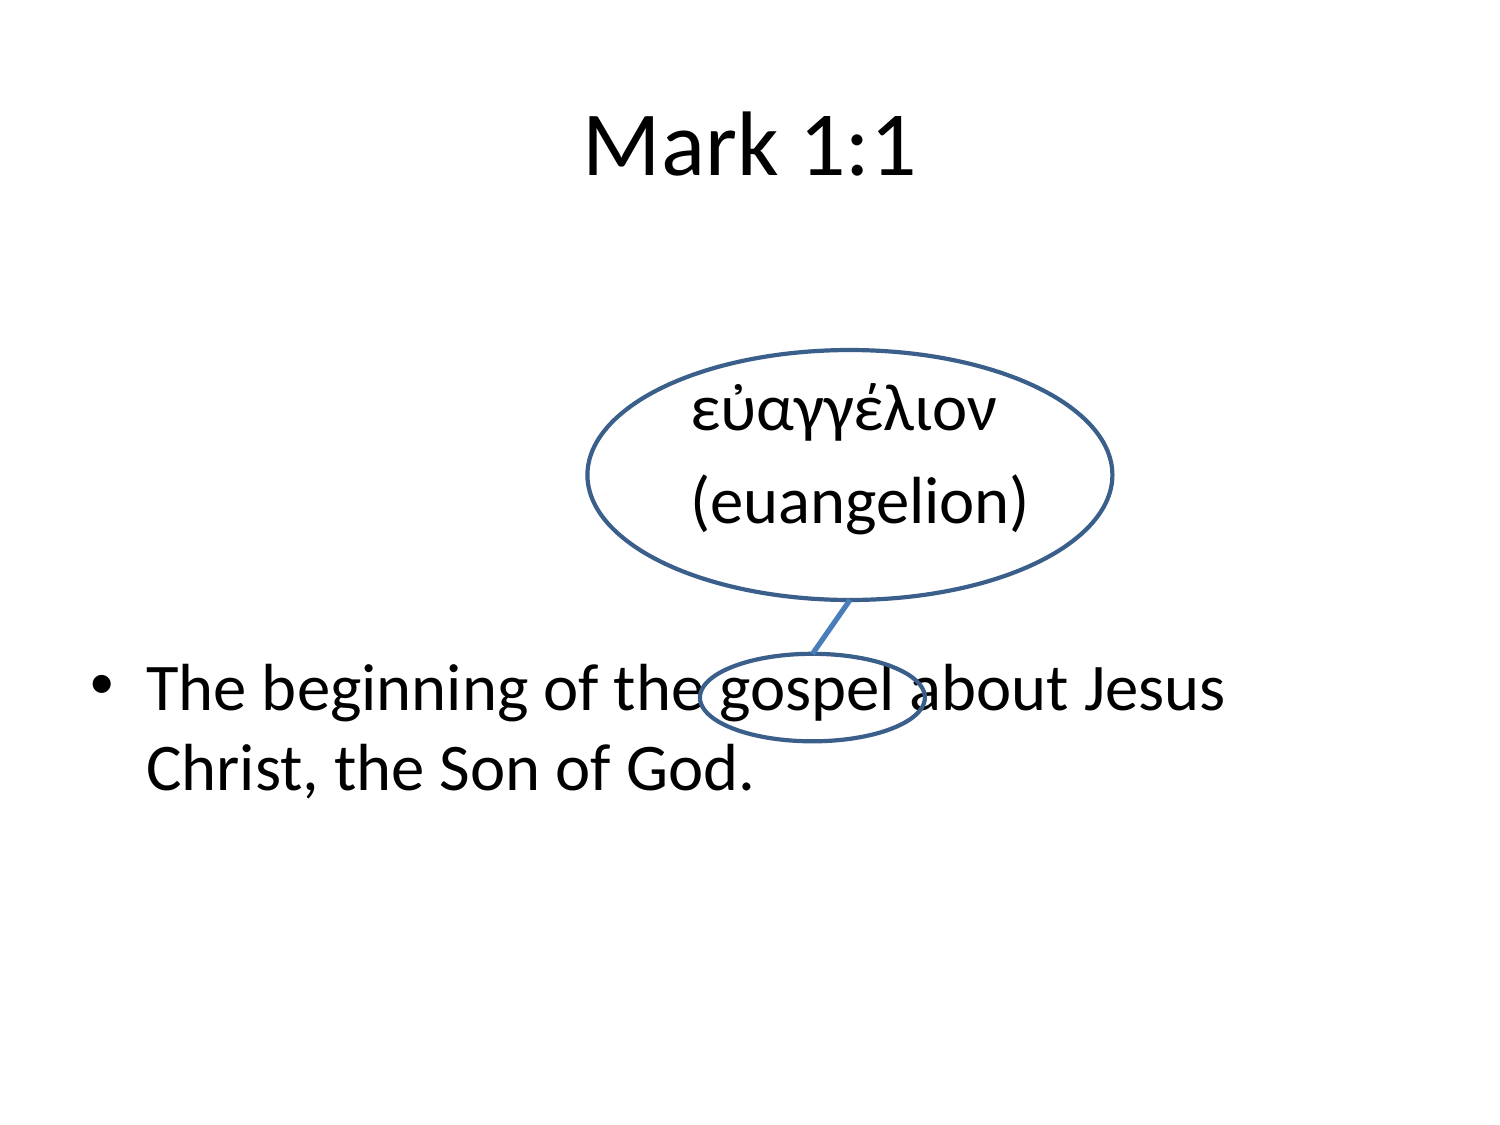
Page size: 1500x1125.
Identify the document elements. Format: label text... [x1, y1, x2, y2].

text_box [697, 651, 928, 744]
list εὐαγγέλιον (euangelion) The beginning of the gospel about Jesus Christ, the Son of God. [75, 262, 1425, 1005]
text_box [812, 599, 851, 655]
text_box [585, 347, 1115, 603]
title Mark 1:1 [75, 45, 1425, 233]
